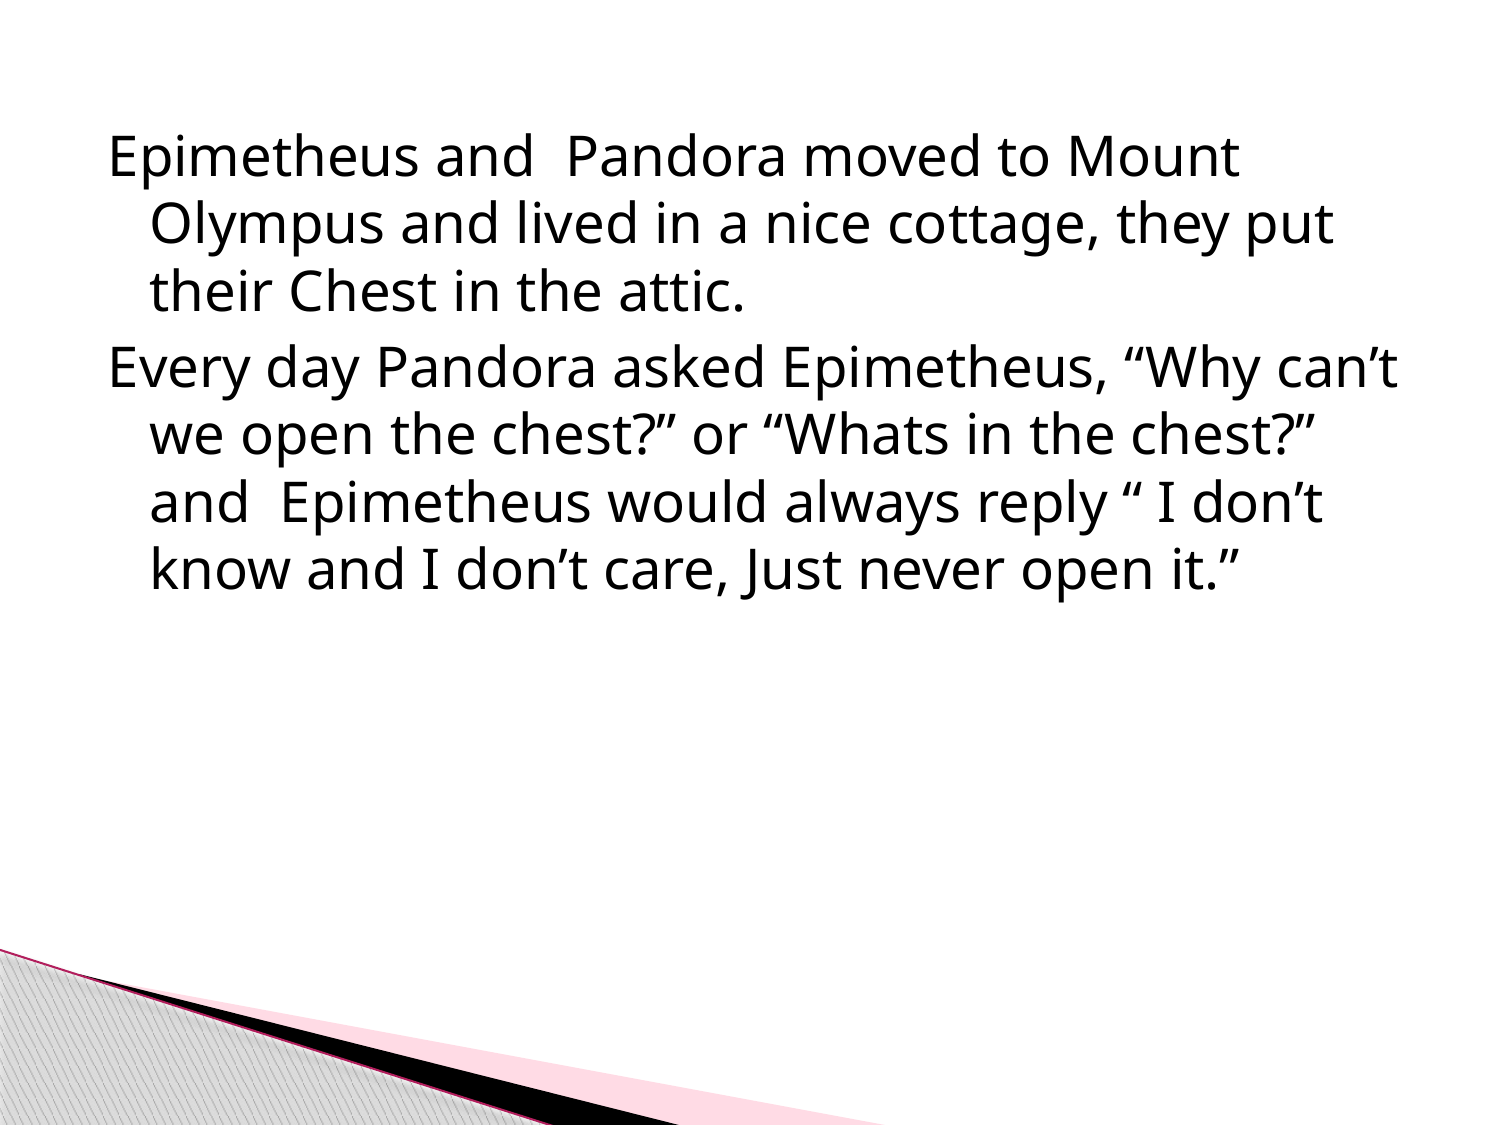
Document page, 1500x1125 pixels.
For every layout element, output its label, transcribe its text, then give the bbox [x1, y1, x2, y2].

list Epimetheus and Pandora moved to Mount Olympus and lived in a nice cottage, they put their Chest in the attic. Every day Pandora asked Epimetheus, “Why can’t we open the chest?” or “Whats in the chest?” and Epimetheus would always reply “ I don’t know and I don’t care, Just never open it.” [75, 112, 1425, 1018]
